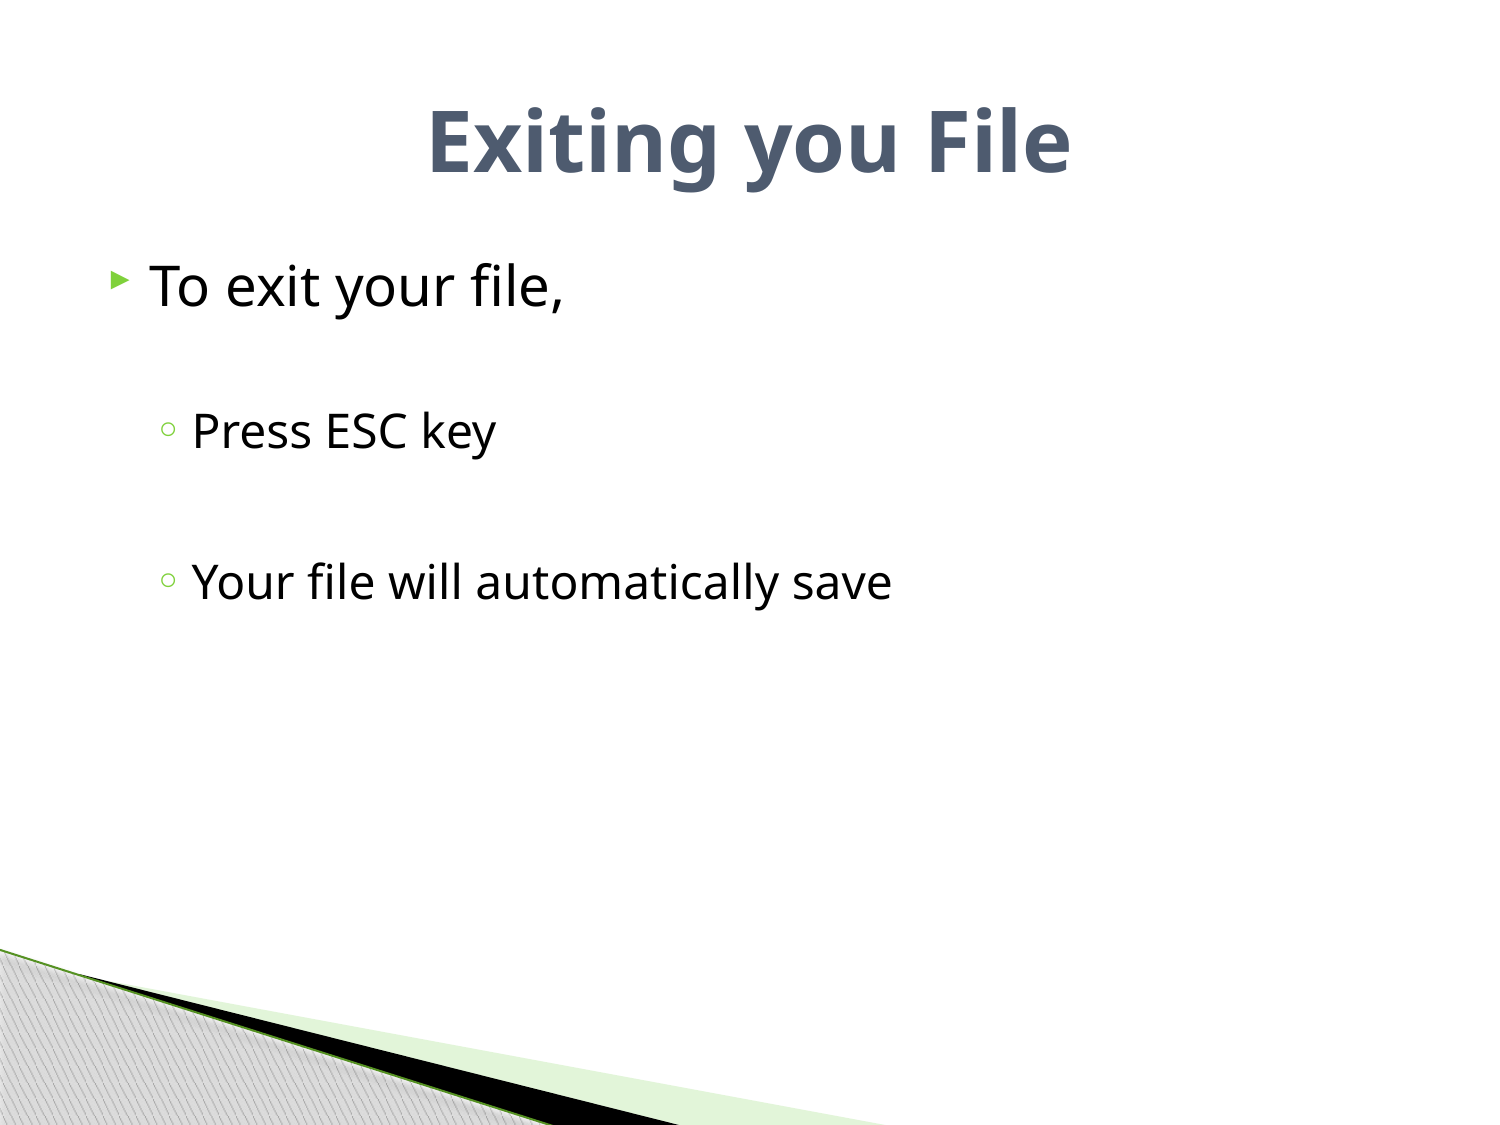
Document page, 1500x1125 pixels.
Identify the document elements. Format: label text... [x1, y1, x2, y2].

title Exiting you File [75, 45, 1425, 233]
list To exit your file, Press ESC key Your file will automatically save [75, 243, 1425, 986]
